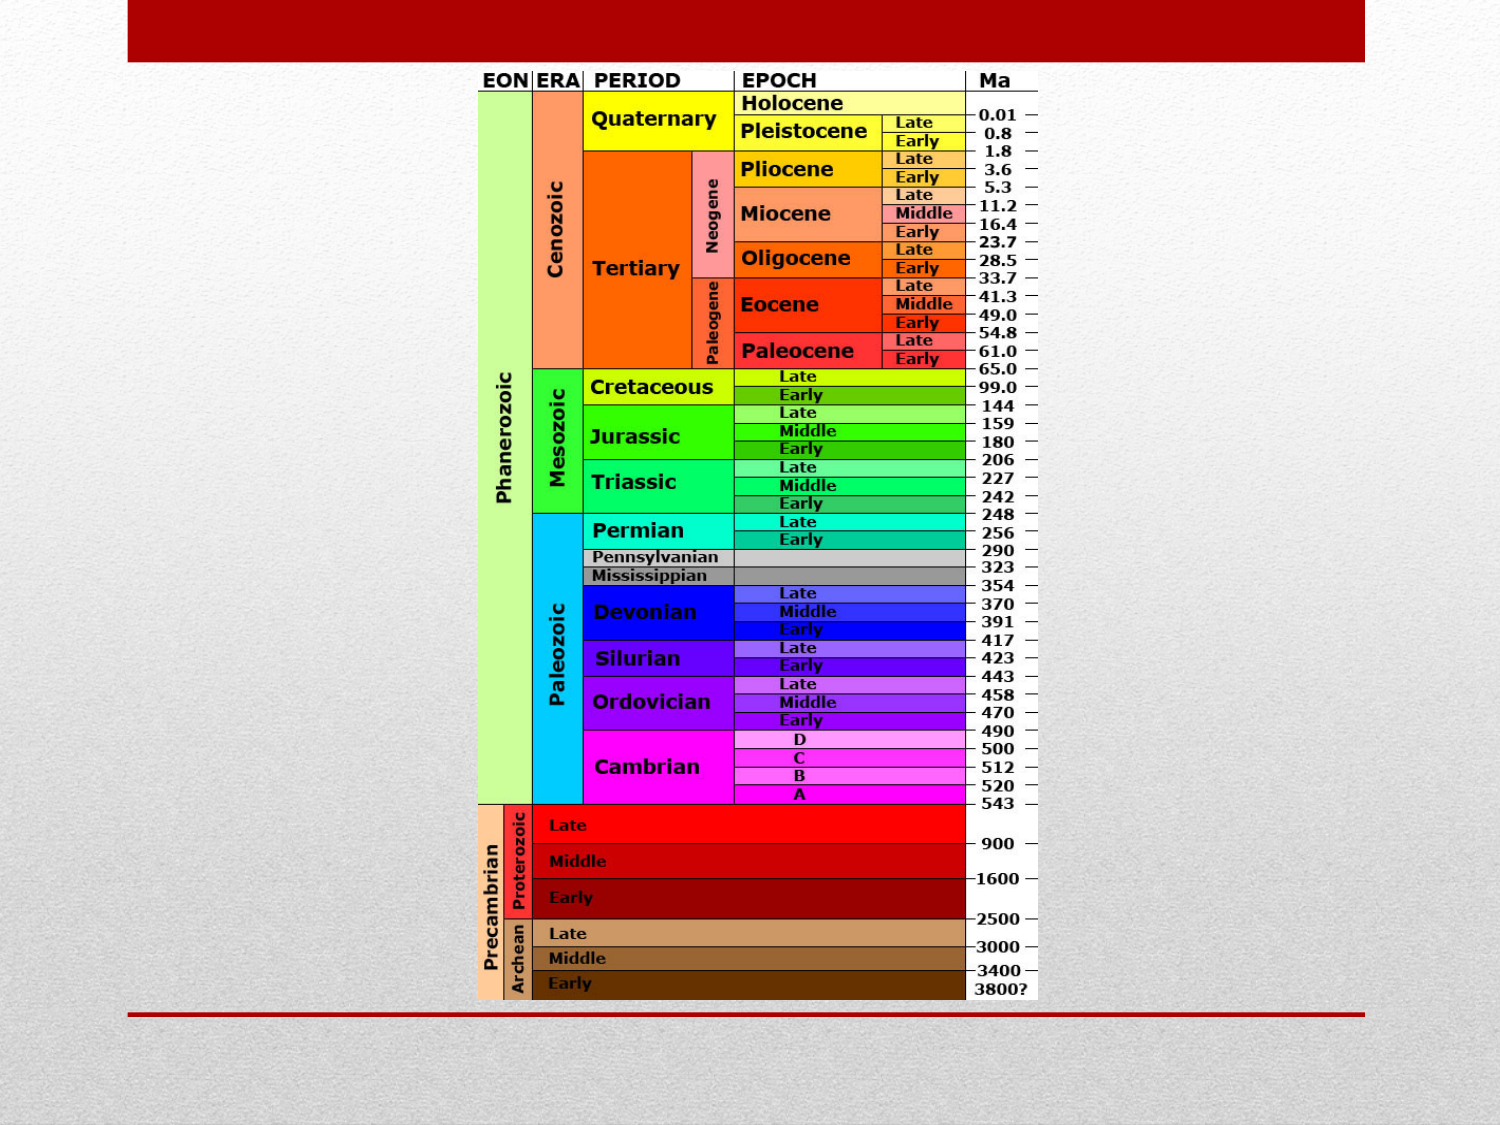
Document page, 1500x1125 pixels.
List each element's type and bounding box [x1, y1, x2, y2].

picture [477, 70, 1039, 1001]
